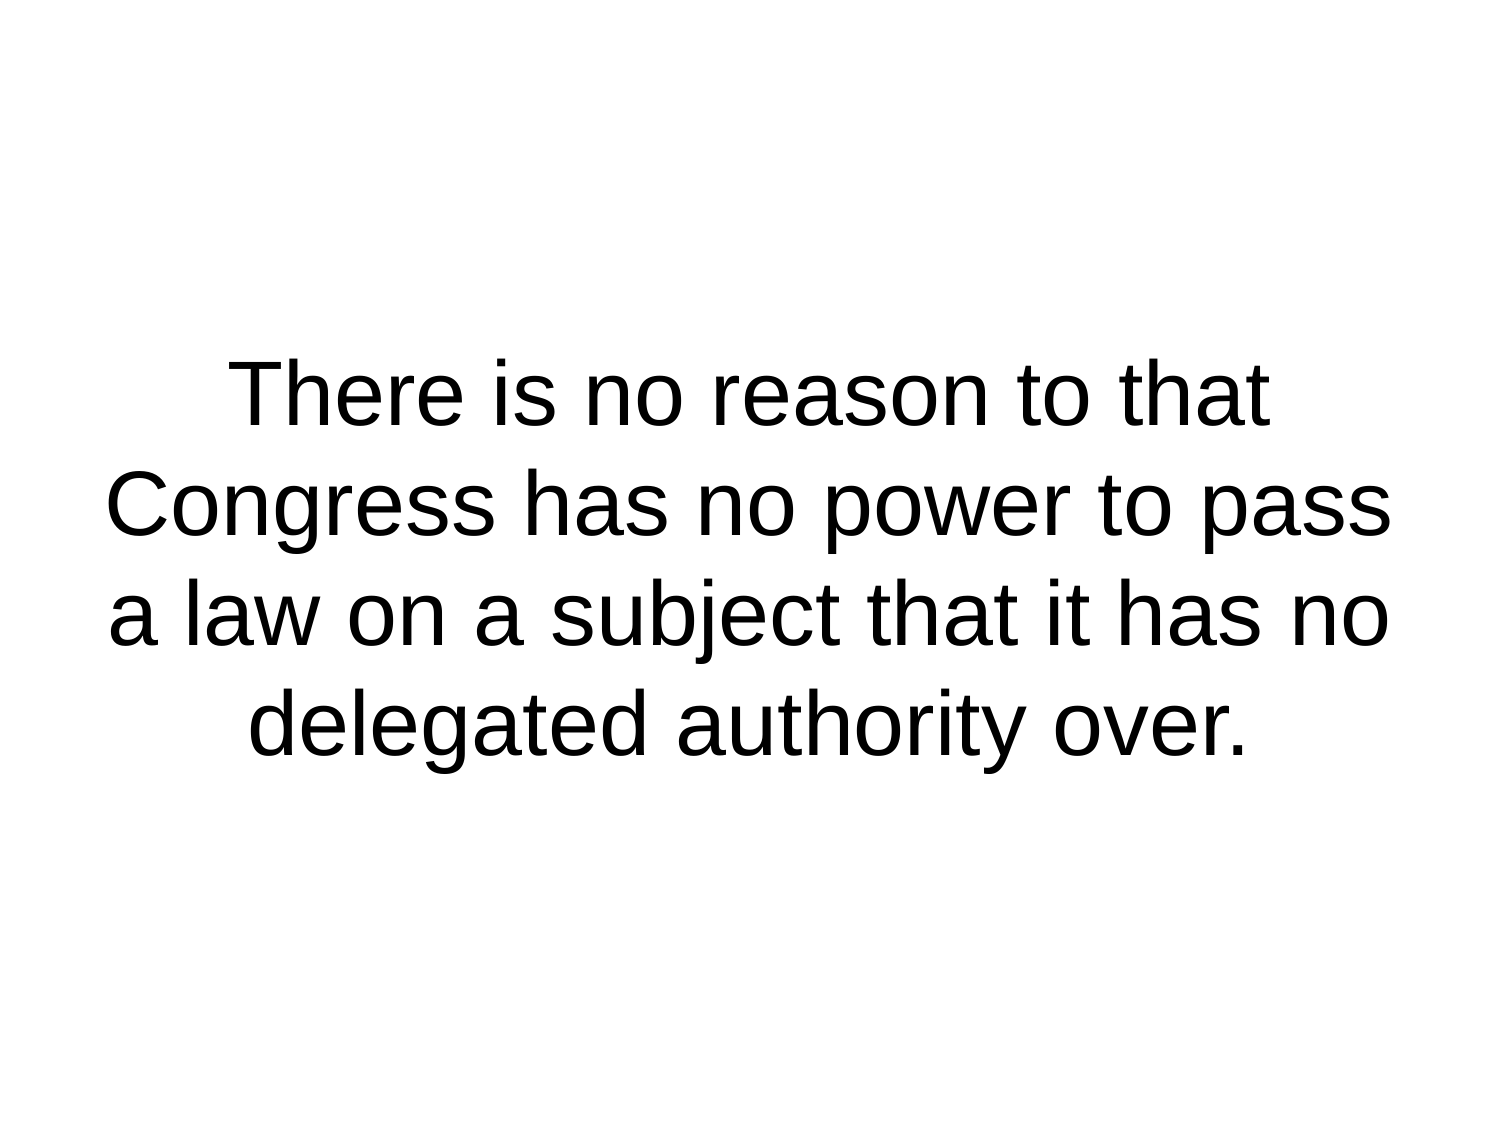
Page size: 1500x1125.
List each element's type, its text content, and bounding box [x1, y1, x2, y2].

title There is no reason to that Congress has no power to pass a law on a subject that it has no delegated authority over. [74, 44, 1426, 1063]
